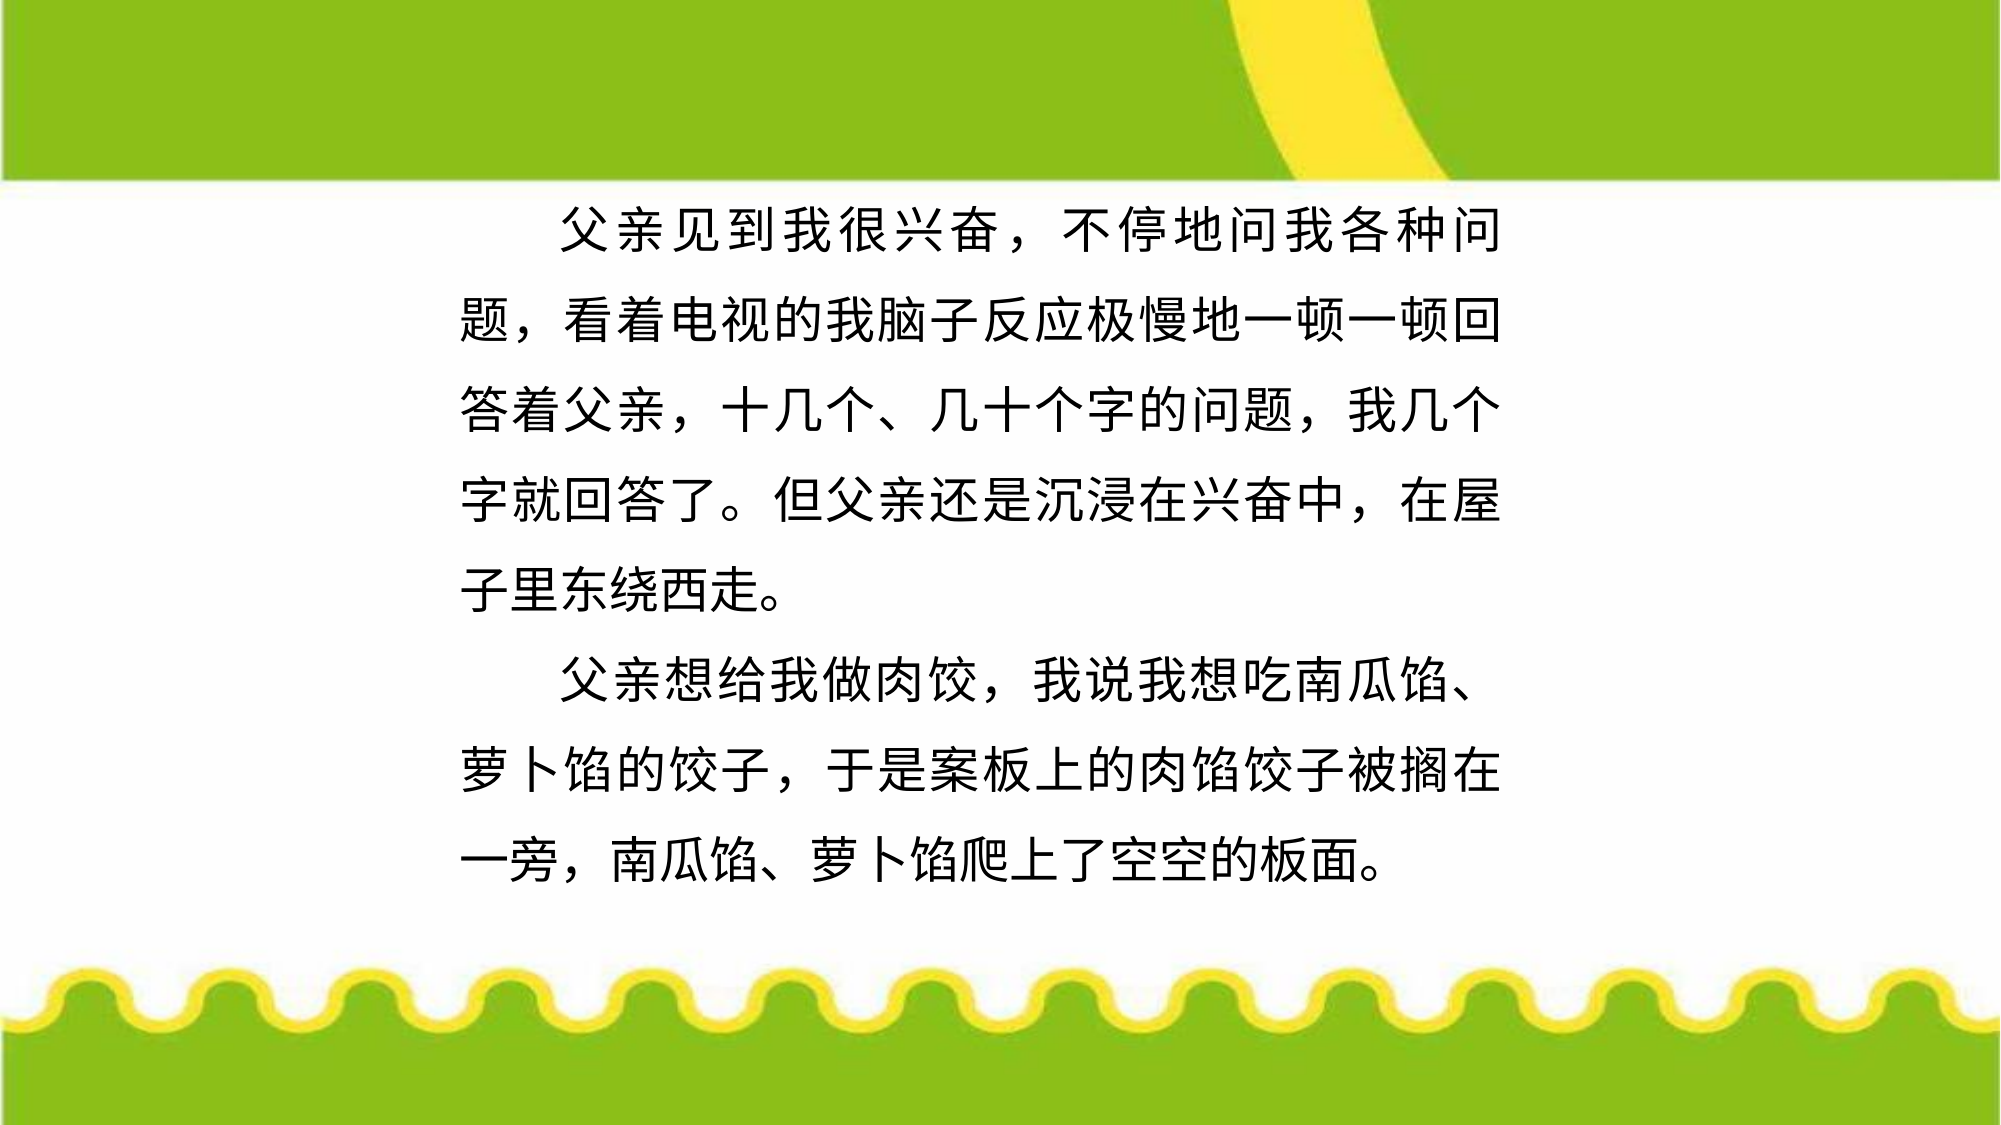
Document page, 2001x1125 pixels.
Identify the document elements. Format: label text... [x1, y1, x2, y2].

text_box 父亲见到我很兴奋，不停地问我各种问题，看着电视的我脑子反应极慢地一顿一顿回答着父亲，十几个、几十个字的问题，我几个字就回答了。但父亲还是沉浸在兴奋中，在屋子里东绕西走。 父亲想给我做肉饺，我说我想吃南瓜馅、萝卜馅的饺子，于是案板上的肉馅饺子被搁在一旁，南瓜馅、萝卜馅爬上了空空的板面。 [444, 160, 1517, 896]
picture [0, 0, 2001, 1125]
